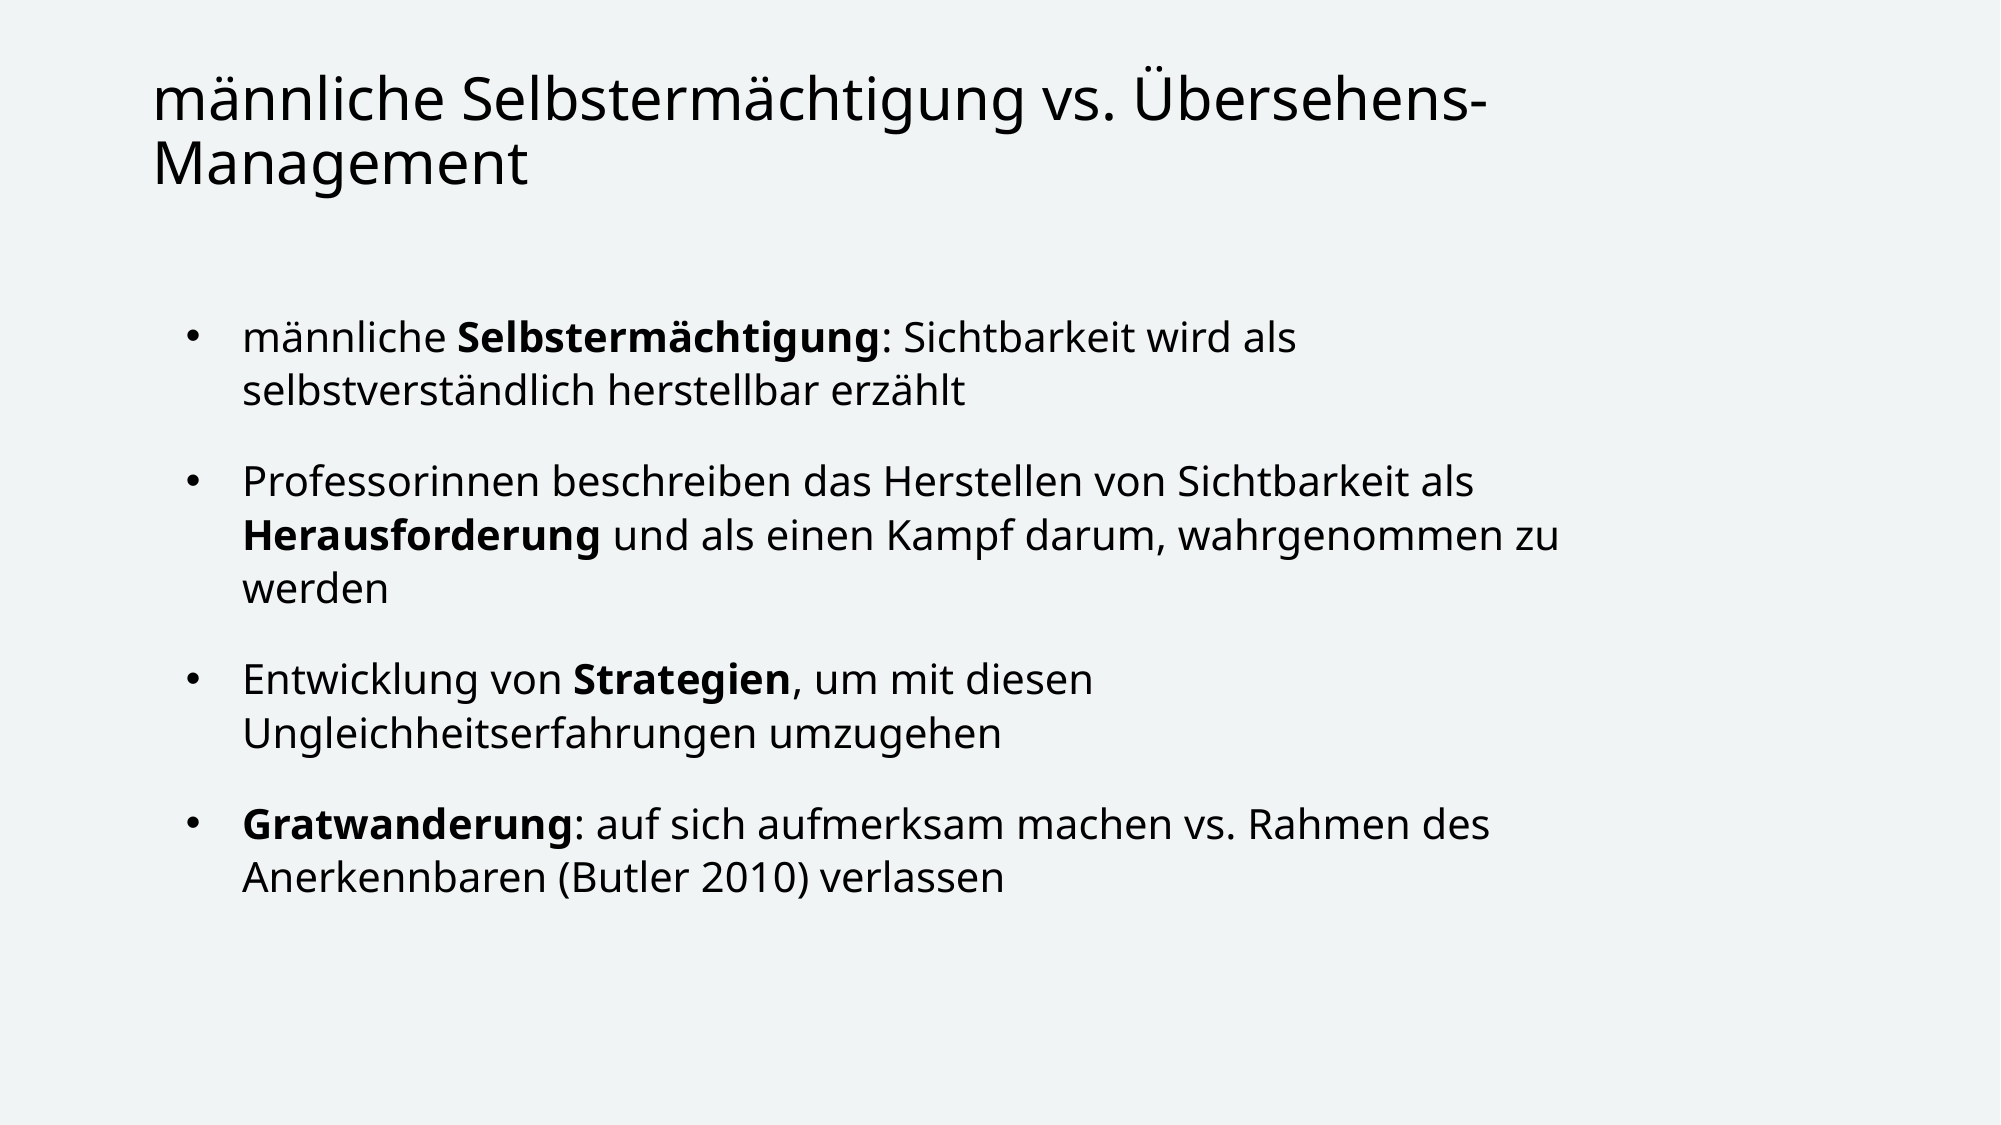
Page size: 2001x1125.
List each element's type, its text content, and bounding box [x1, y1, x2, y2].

title männliche Selbstermächtigung vs. Übersehens-Management [137, 59, 1863, 278]
list männliche Selbstermächtigung: Sichtbarkeit wird als selbstverständlich herstellbar erzählt Professorinnen beschreiben das Herstellen von Sichtbarkeit als Herausforderung und als einen Kampf darum, wahrgenommen zu werden Entwicklung von Strategien, um mit diesen Ungleichheitserfahrungen umzugehen Gratwanderung: auf sich aufmerksam machen vs. Rahmen des Anerkennbaren (Butler 2010) verlassen [170, 299, 1595, 1014]
